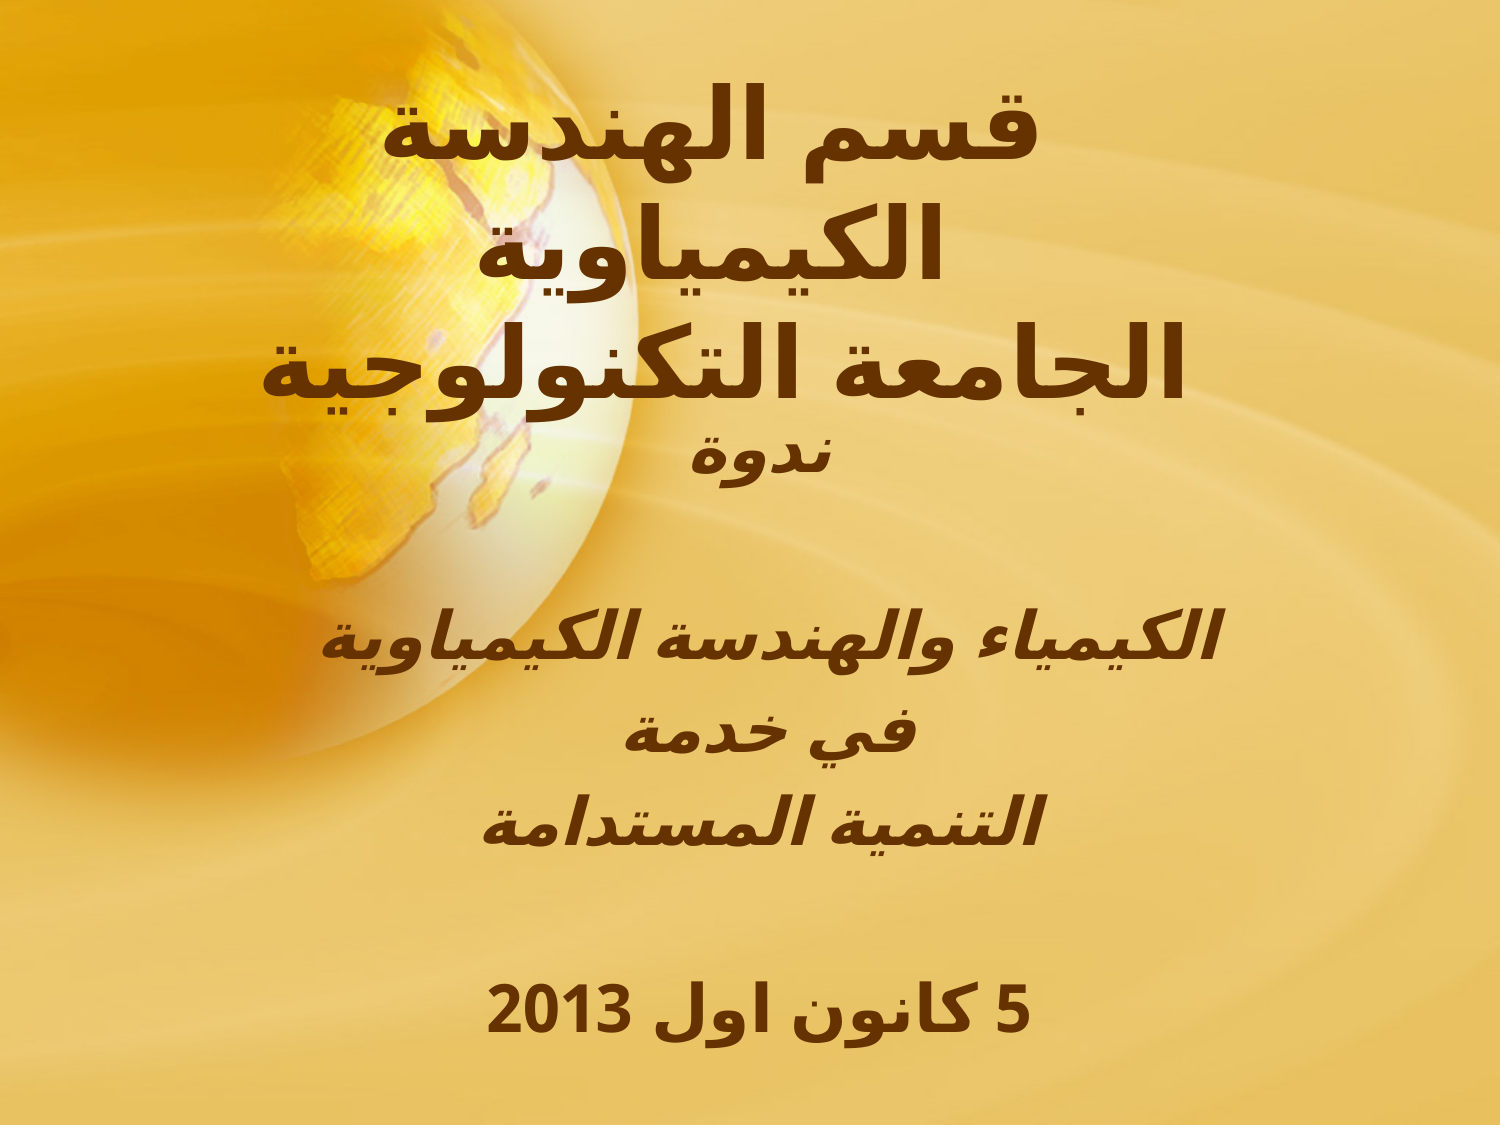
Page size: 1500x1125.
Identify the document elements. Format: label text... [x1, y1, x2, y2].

title قسم الهندسة الكيمياوية الجامعة التكنولوجية [210, 70, 1212, 409]
picture [0, 0, 1500, 1125]
subtitle ندوة الكيمياء والهندسة الكيمياوية في خدمة التنمية المستدامة 5 كانون اول 2013 [234, 398, 1285, 1125]
